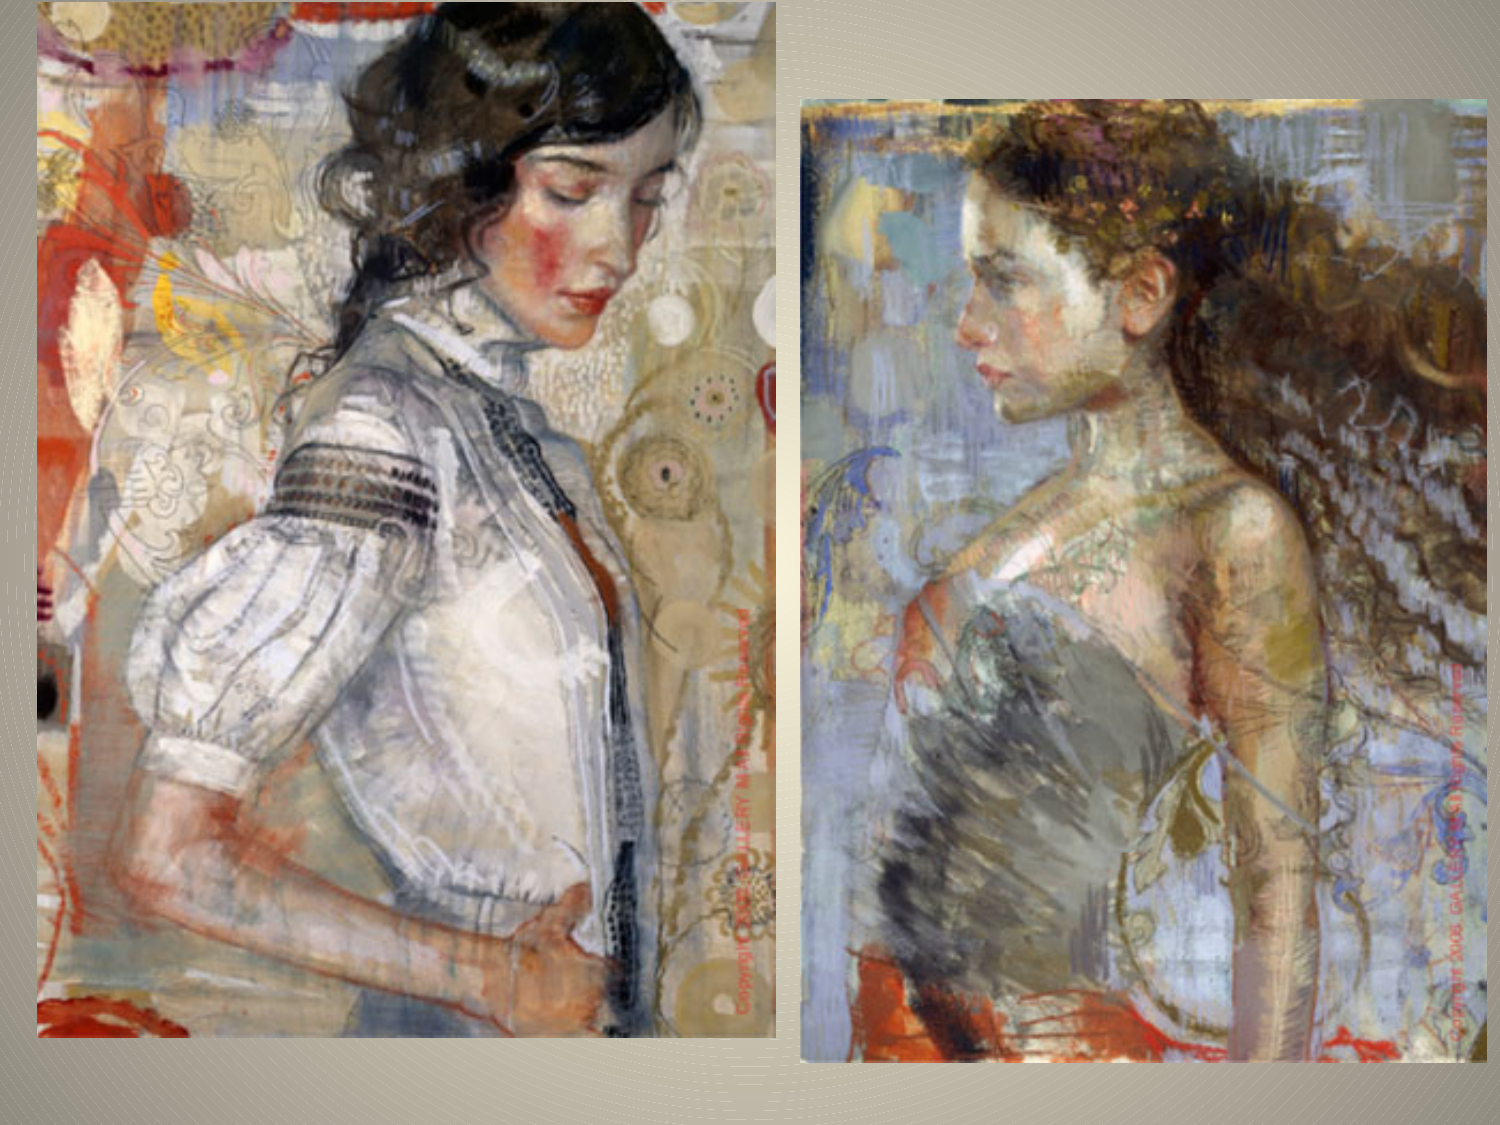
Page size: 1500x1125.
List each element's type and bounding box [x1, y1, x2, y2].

picture [37, 2, 777, 1038]
picture [799, 99, 1487, 1063]
